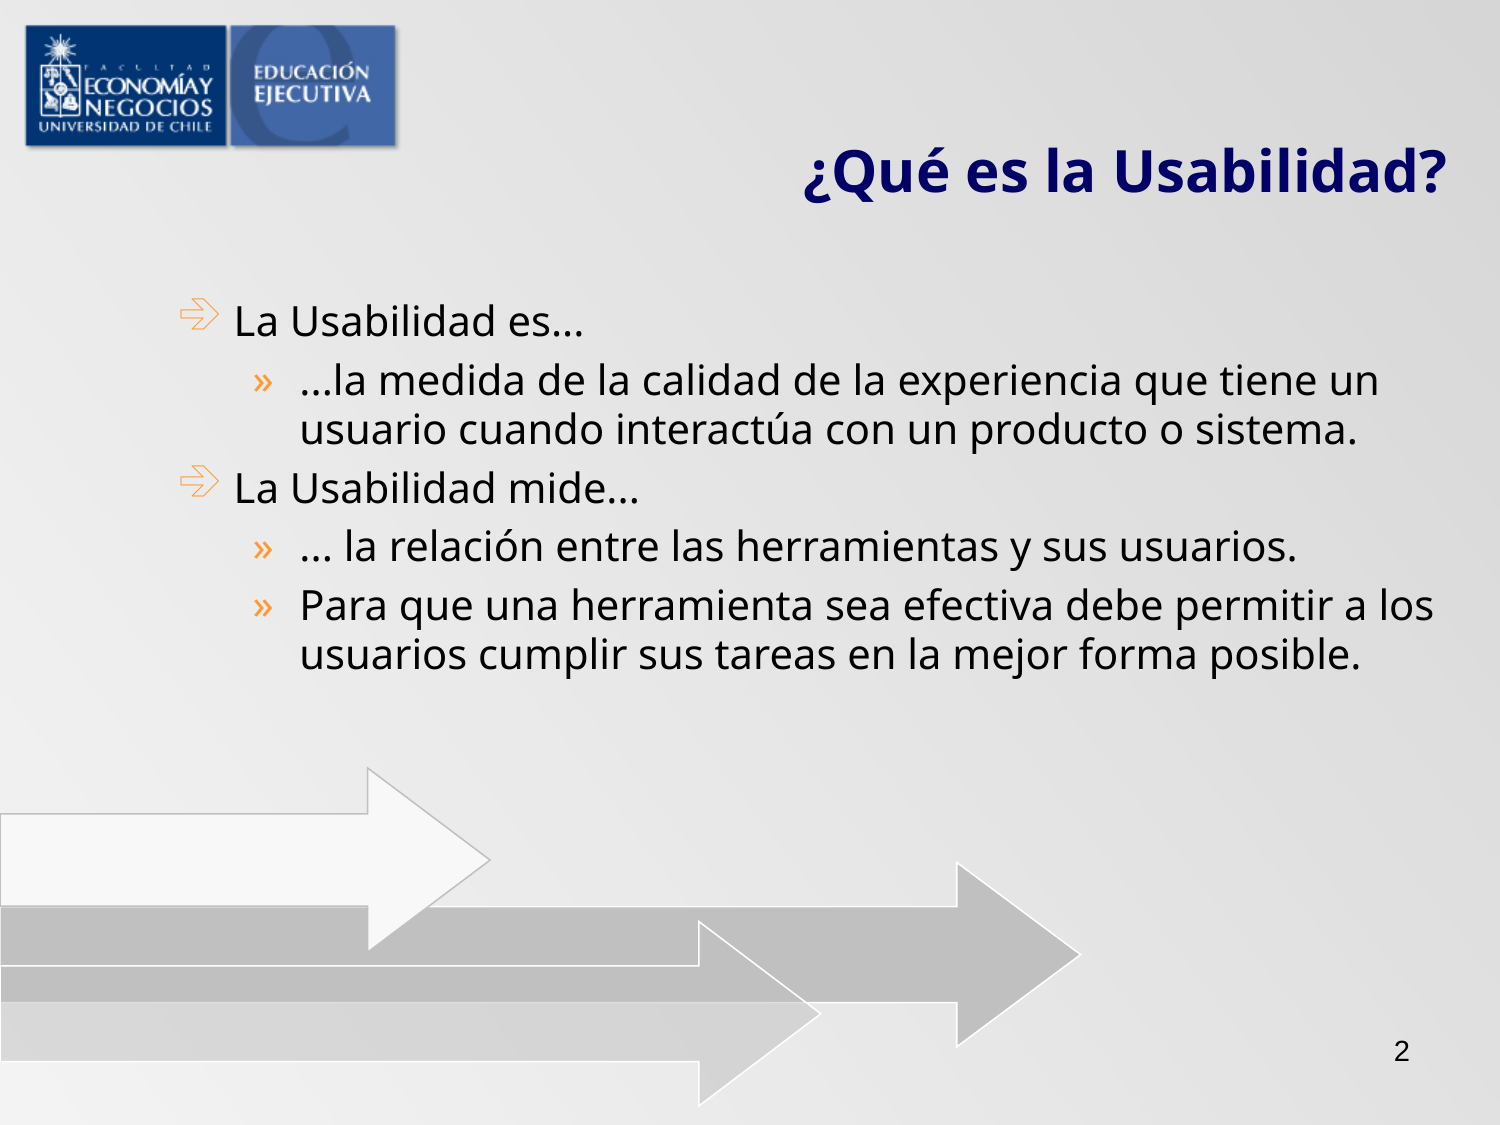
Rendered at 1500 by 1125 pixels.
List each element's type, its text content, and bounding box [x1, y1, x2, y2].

title ¿Qué es la Usabilidad? [162, 74, 1463, 263]
picture [0, 0, 1500, 1125]
list La Usabilidad es... ...la medida de la calidad de la experiencia que tiene un usuario cuando interactúa con un producto o sistema. La Usabilidad mide... ... la relación entre las herramientas y sus usuarios. Para que una herramienta sea efectiva debe permitir a los usuarios cumplir sus tareas en la mejor forma posible. [162, 287, 1463, 1001]
slide_number 2 [1074, 1024, 1426, 1103]
